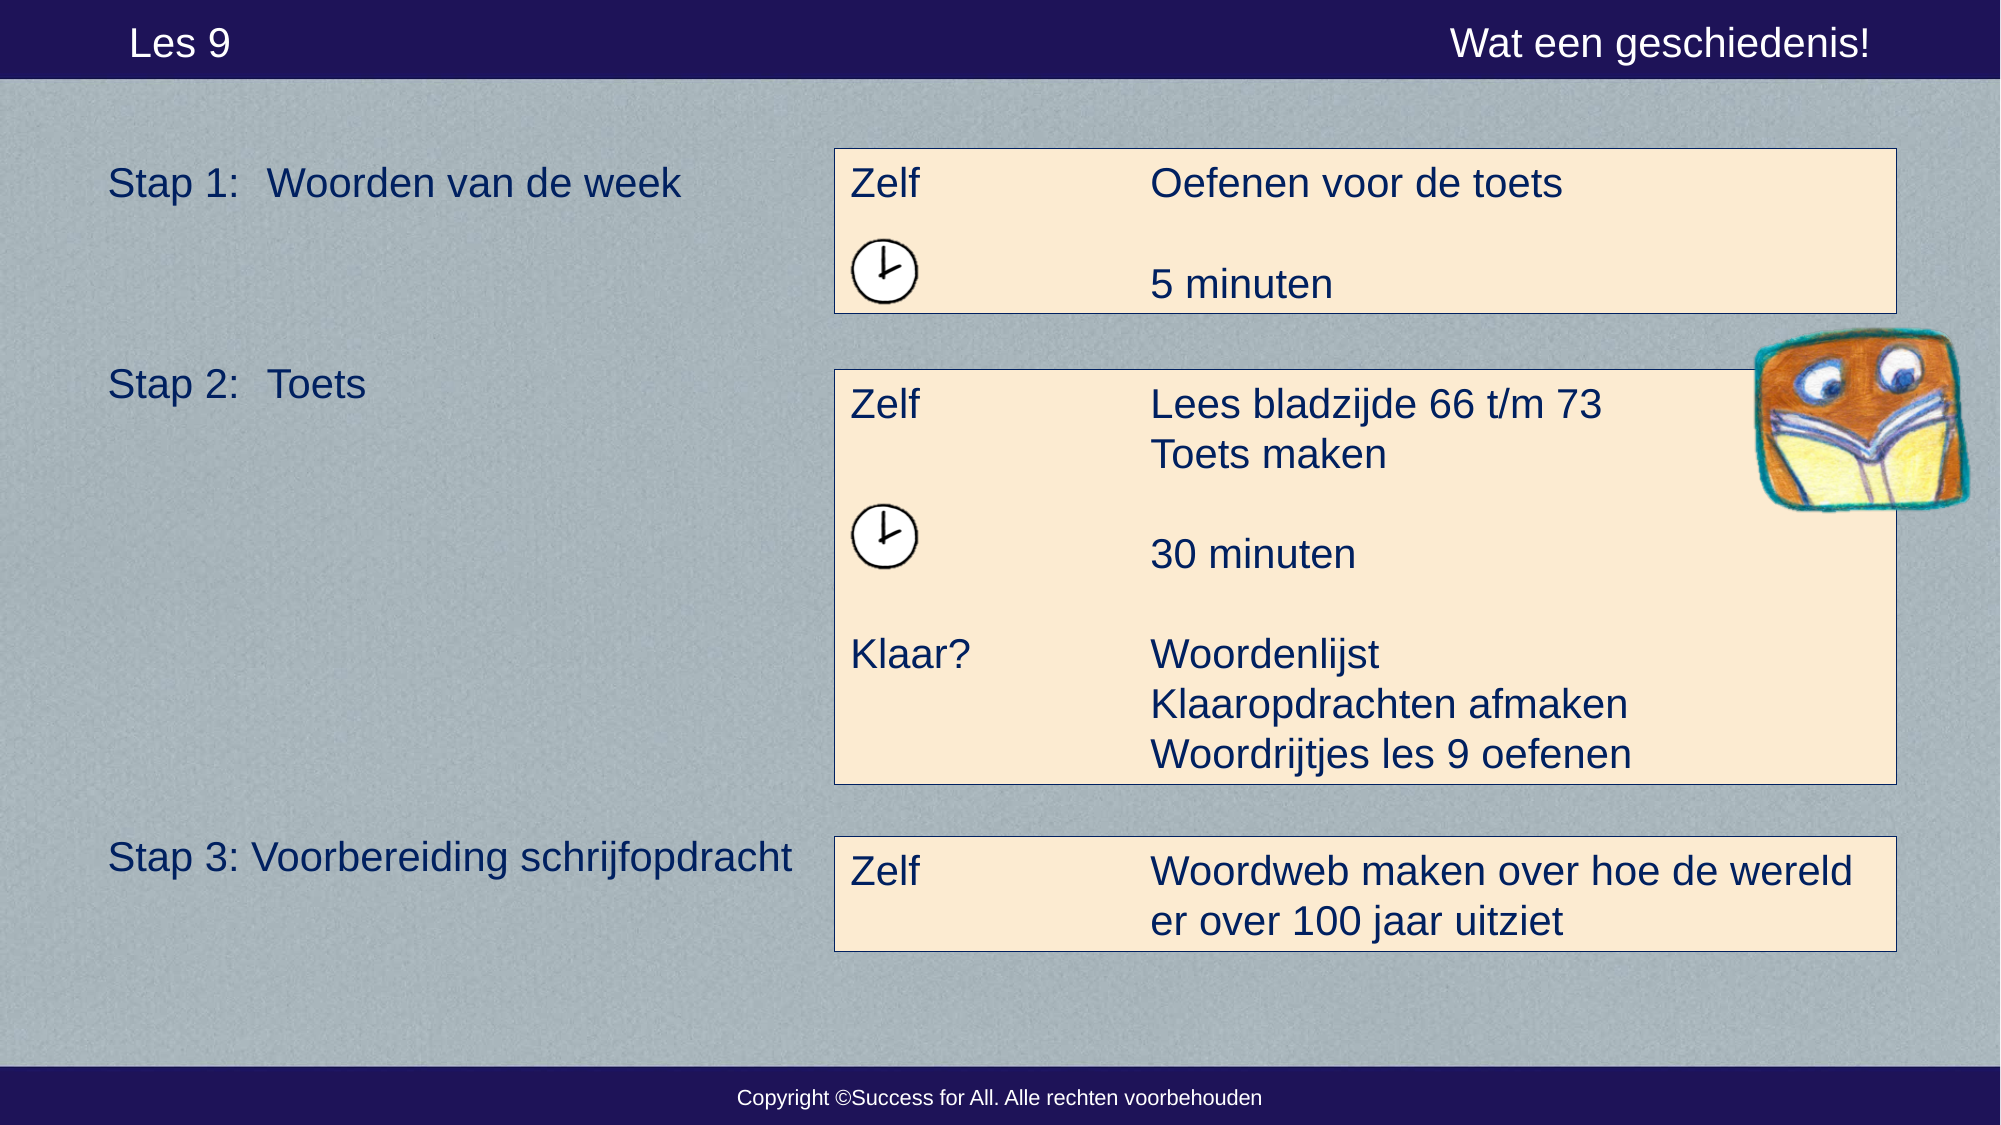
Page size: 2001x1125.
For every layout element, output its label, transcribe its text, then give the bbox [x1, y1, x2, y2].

text_box Stap 1: Woorden van de week Stap 2: Toets [92, 148, 886, 714]
picture [0, 0, 2001, 1125]
text_box Les 9 [114, 8, 354, 73]
text_box Wat een geschiedenis! [999, 8, 1886, 73]
text_box Copyright ©Success for All. Alle rechten voorbehouden [0, 1076, 2000, 1125]
text_box Zelf Woordweb maken over hoe de wereld er over 100 jaar uitziet [834, 836, 1897, 952]
text_box Zelf Oefenen voor de toets 5 minuten [834, 148, 1897, 314]
text_box Stap 3: Voorbereiding schrijfopdracht [92, 821, 1093, 887]
text_box Zelf Lees bladzijde 66 t/m 73 Toets maken 30 minuten Klaar? Woordenlijst Klaaropdrachten afmaken Woordrijtjes les 9 oefenen [834, 369, 1897, 785]
